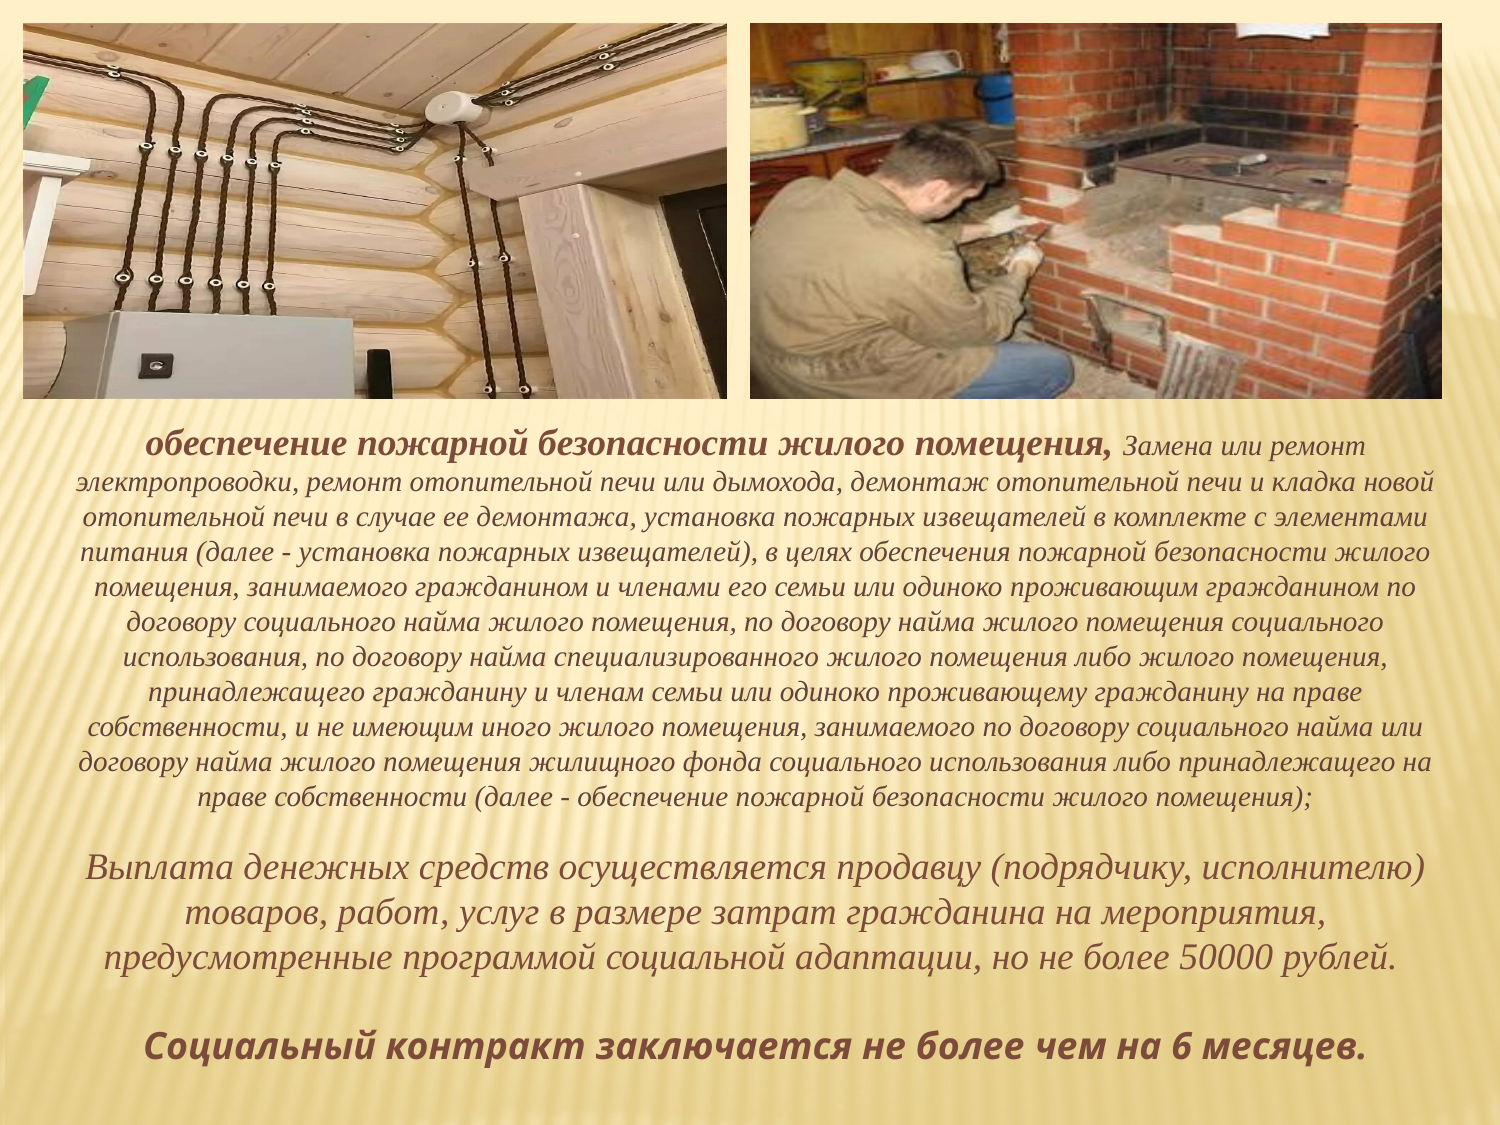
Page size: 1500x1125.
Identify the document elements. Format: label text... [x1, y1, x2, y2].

text_box обеспечение пожарной безопасности жилого помещения, Замена или ремонт электропроводки, ремонт отопительной печи или дымохода, демонтаж отопительной печи и кладка новой отопительной печи в случае ее демонтажа, установка пожарных извещателей в комплекте с элементами питания (далее - установка пожарных извещателей), в целях обеспечения пожарной безопасности жилого помещения, занимаемого гражданином и членами его семьи или одиноко проживающим гражданином по договору социального найма жилого помещения, по договору найма жилого помещения социального использования, по договору найма специализированного жилого помещения либо жилого помещения, принадлежащего гражданину и членам семьи или одиноко проживающему гражданину на праве собственности, и не имеющим иного жилого помещения, занимаемого по договору социального найма или договору найма жилого помещения жилищного фонда социального использования либо принадлежащего на праве собственности (далее - обеспечение пожарной безопасности жилого помещения); Выплата денежных средств осуществляется продавцу (подрядчику, исполнителю) товаров, работ, услуг в размере затрат гражданина на мероприятия, предусмотренные программой социальной адаптации, но не более 50000 рублей. Социальный контракт заключается не более чем на 6 месяцев. [46, 410, 1465, 1075]
picture [23, 23, 727, 399]
picture [749, 23, 1442, 399]
